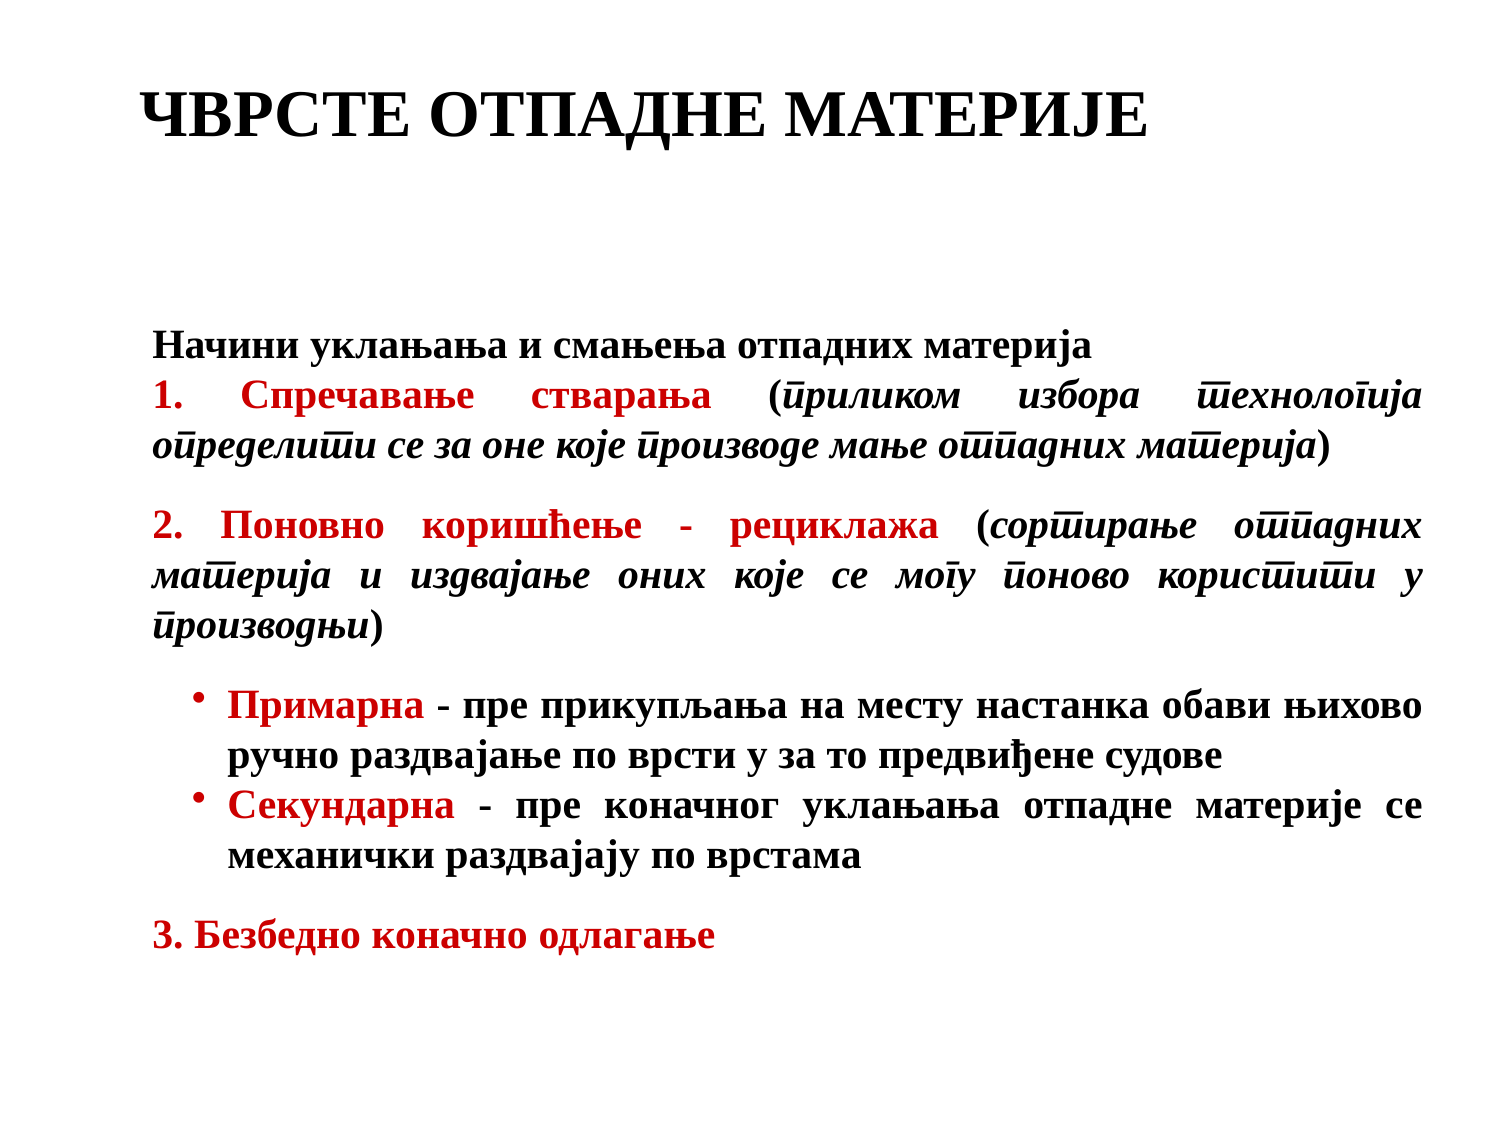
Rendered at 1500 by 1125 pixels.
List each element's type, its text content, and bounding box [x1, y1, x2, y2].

text_box ЧВРСТЕ ОТПАДНЕ МАТЕРИЈЕ [125, 62, 1438, 158]
text_box Начини уклањања и смањења отпадних материја 1. Спречавање стварања (приликом избора технологија определити се за оне које производе мање отпадних материја) 2. Поновно коришћење - рециклажа (сортирање отпадних материја и издвајање оних које се могу поново користити у производњи) Примарна - пре прикупљања на месту настанка обави њихово ручно раздвајање по врсти у за то предвиђене судове Секундарна - пре коначног уклањања отпадне материје се мeханички раздвајају по врстама 3. Безбедно коначно одлагање [137, 274, 1438, 965]
